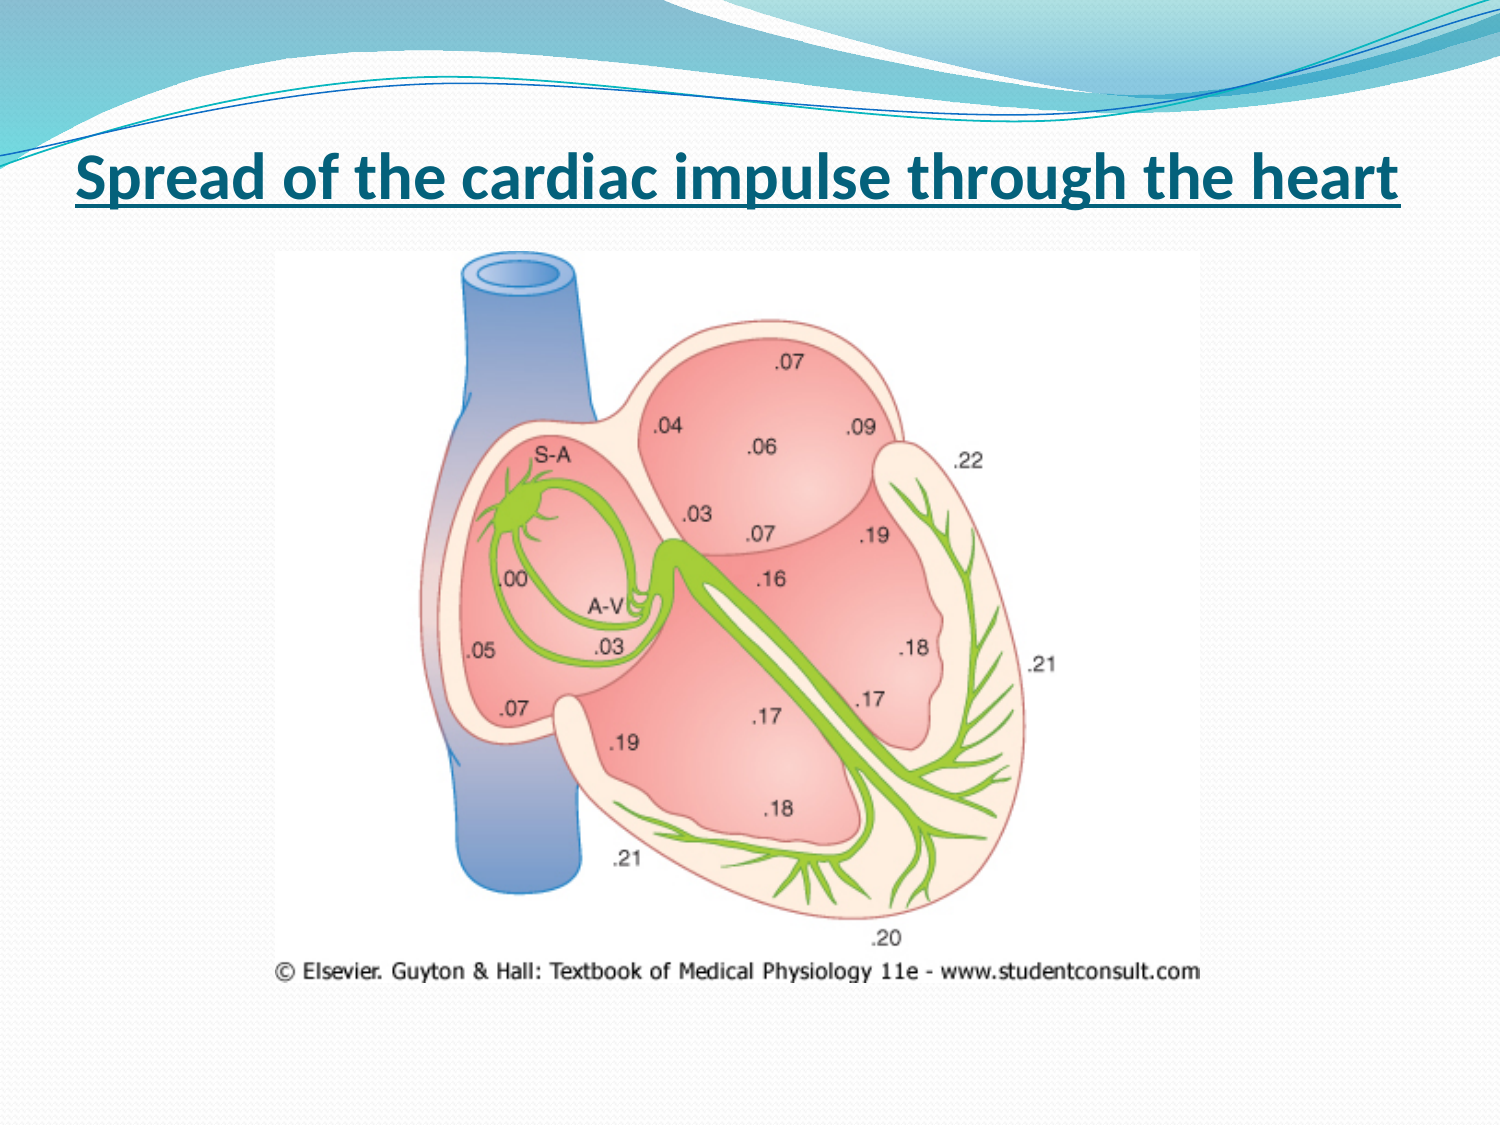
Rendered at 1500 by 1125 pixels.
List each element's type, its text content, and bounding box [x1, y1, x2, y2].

title Spread of the cardiac impulse through the heart [75, 24, 1438, 213]
picture [274, 251, 1201, 984]
